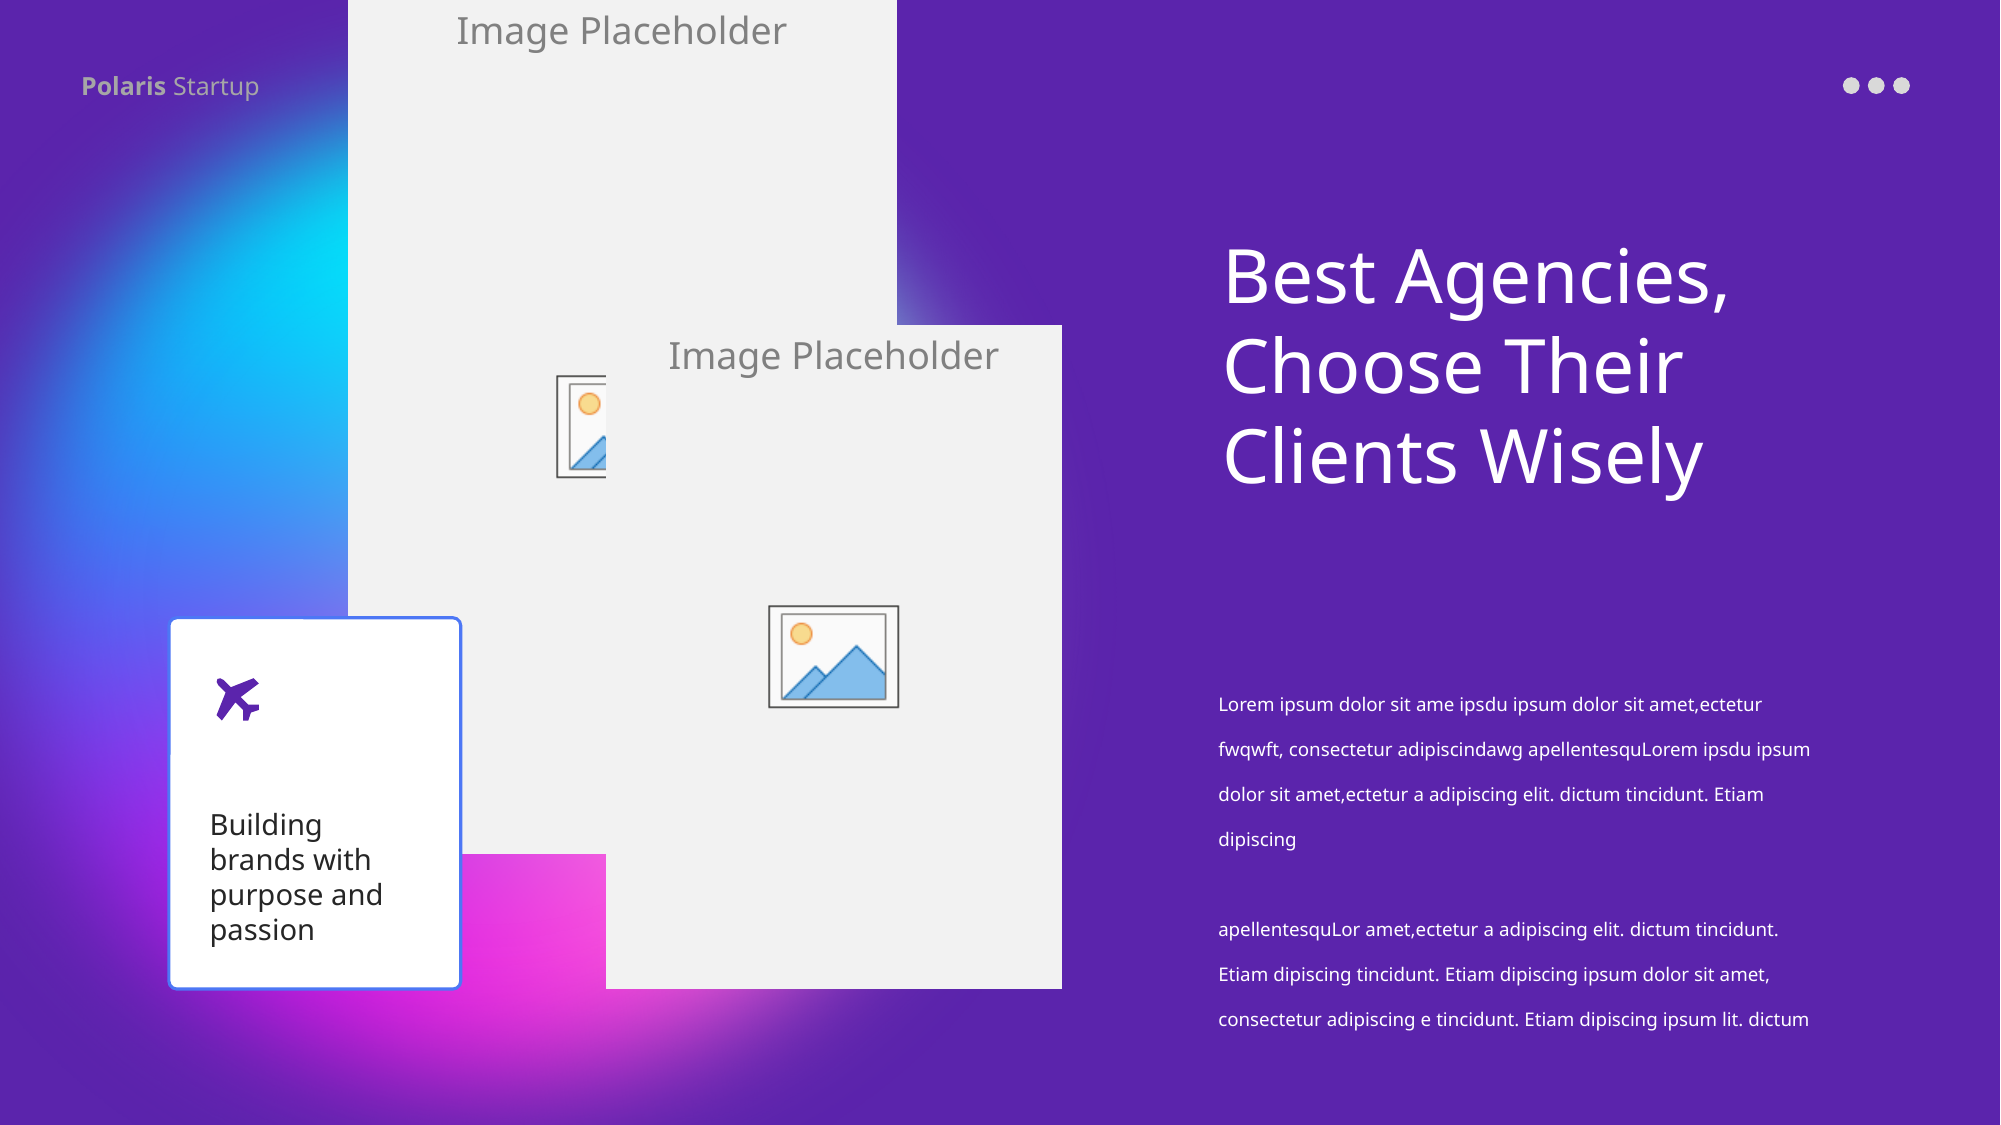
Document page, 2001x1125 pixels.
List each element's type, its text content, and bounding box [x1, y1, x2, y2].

picture [0, 0, 1272, 1125]
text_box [1842, 77, 1910, 94]
text_box Lorem ipsum dolor sit ame ipsdu ipsum dolor sit amet,ectetur fwqwft, consectetur adipiscindawg apellentesquLorem ipsdu ipsum dolor sit amet,ectetur a adipiscing elit. dictum tincidunt. Etiam dipiscing apellentesquLor amet,ectetur a adipiscing elit. dictum tincidunt. Etiam dipiscing tincidunt. Etiam dipiscing ipsum dolor sit amet, consectetur adipiscing e tincidunt. Etiam dipiscing ipsum lit. dictum [1203, 662, 1843, 1038]
text_box Best Agencies, Choose Their Clients Wisely [1207, 221, 1757, 506]
